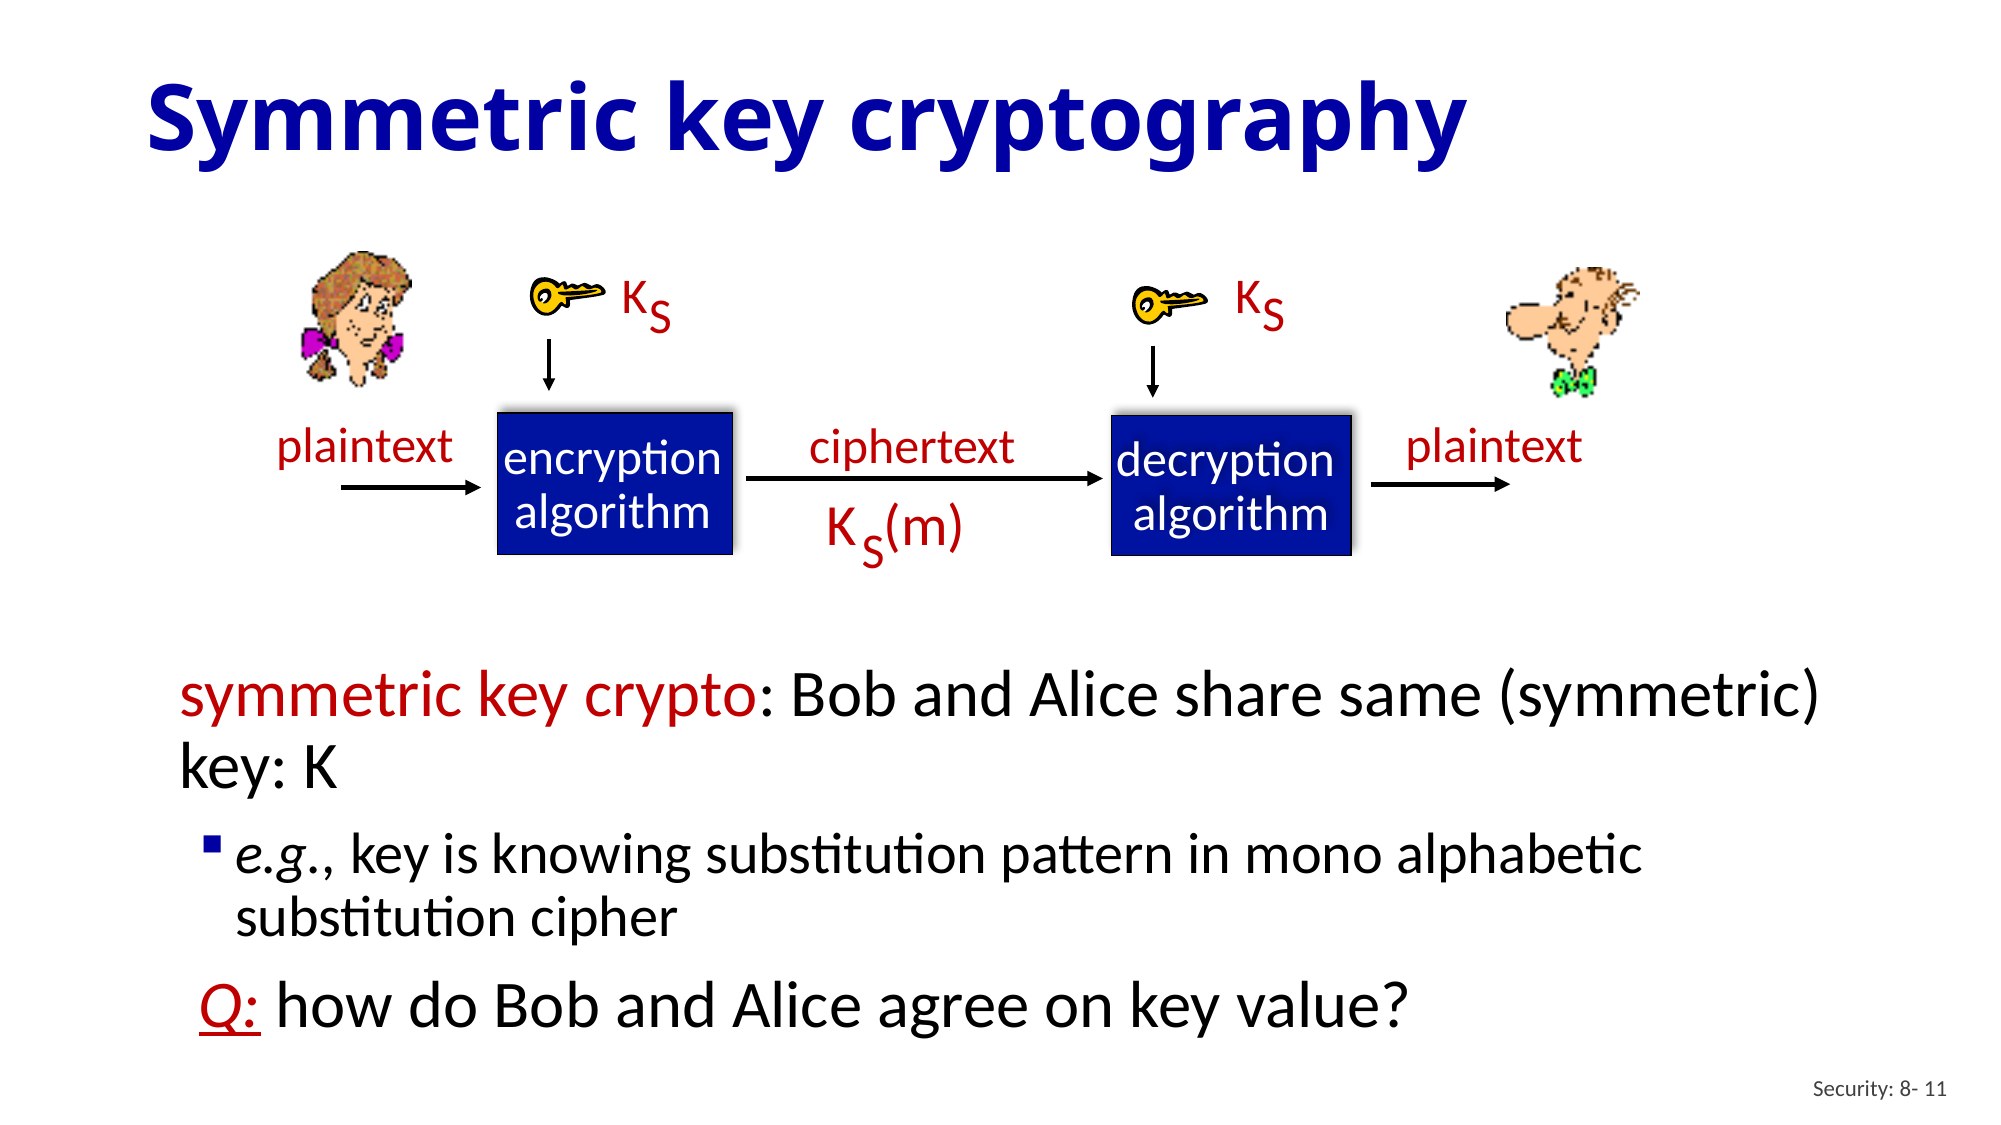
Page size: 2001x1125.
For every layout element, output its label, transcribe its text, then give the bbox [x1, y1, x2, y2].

picture [296, 251, 412, 393]
text_box ciphertext [794, 406, 1031, 478]
picture [1505, 267, 1640, 404]
text_box [497, 413, 733, 424]
picture [529, 276, 606, 317]
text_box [1219, 256, 1301, 350]
text_box plaintext [1390, 405, 1598, 481]
text_box decryption algorithm [1100, 426, 1362, 549]
text_box plaintext [261, 405, 469, 480]
text_box K (m) [811, 479, 981, 565]
text_box encryption algorithm [488, 424, 738, 548]
text_box S [846, 511, 900, 586]
text_box [497, 548, 733, 555]
title Symmetric key cryptography [131, 47, 1856, 195]
text_box [1111, 551, 1351, 556]
text_box symmetric key crypto: Bob and Alice share same (symmetric) key: K e.g., key is knowing substitution pattern in mono alphabetic substitution cipher Q: how do Bob and Alice agree on key value? [162, 650, 1892, 1050]
slide_number Security: 8- 11 [1512, 1056, 1963, 1117]
picture [1131, 285, 1208, 325]
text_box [606, 256, 687, 353]
